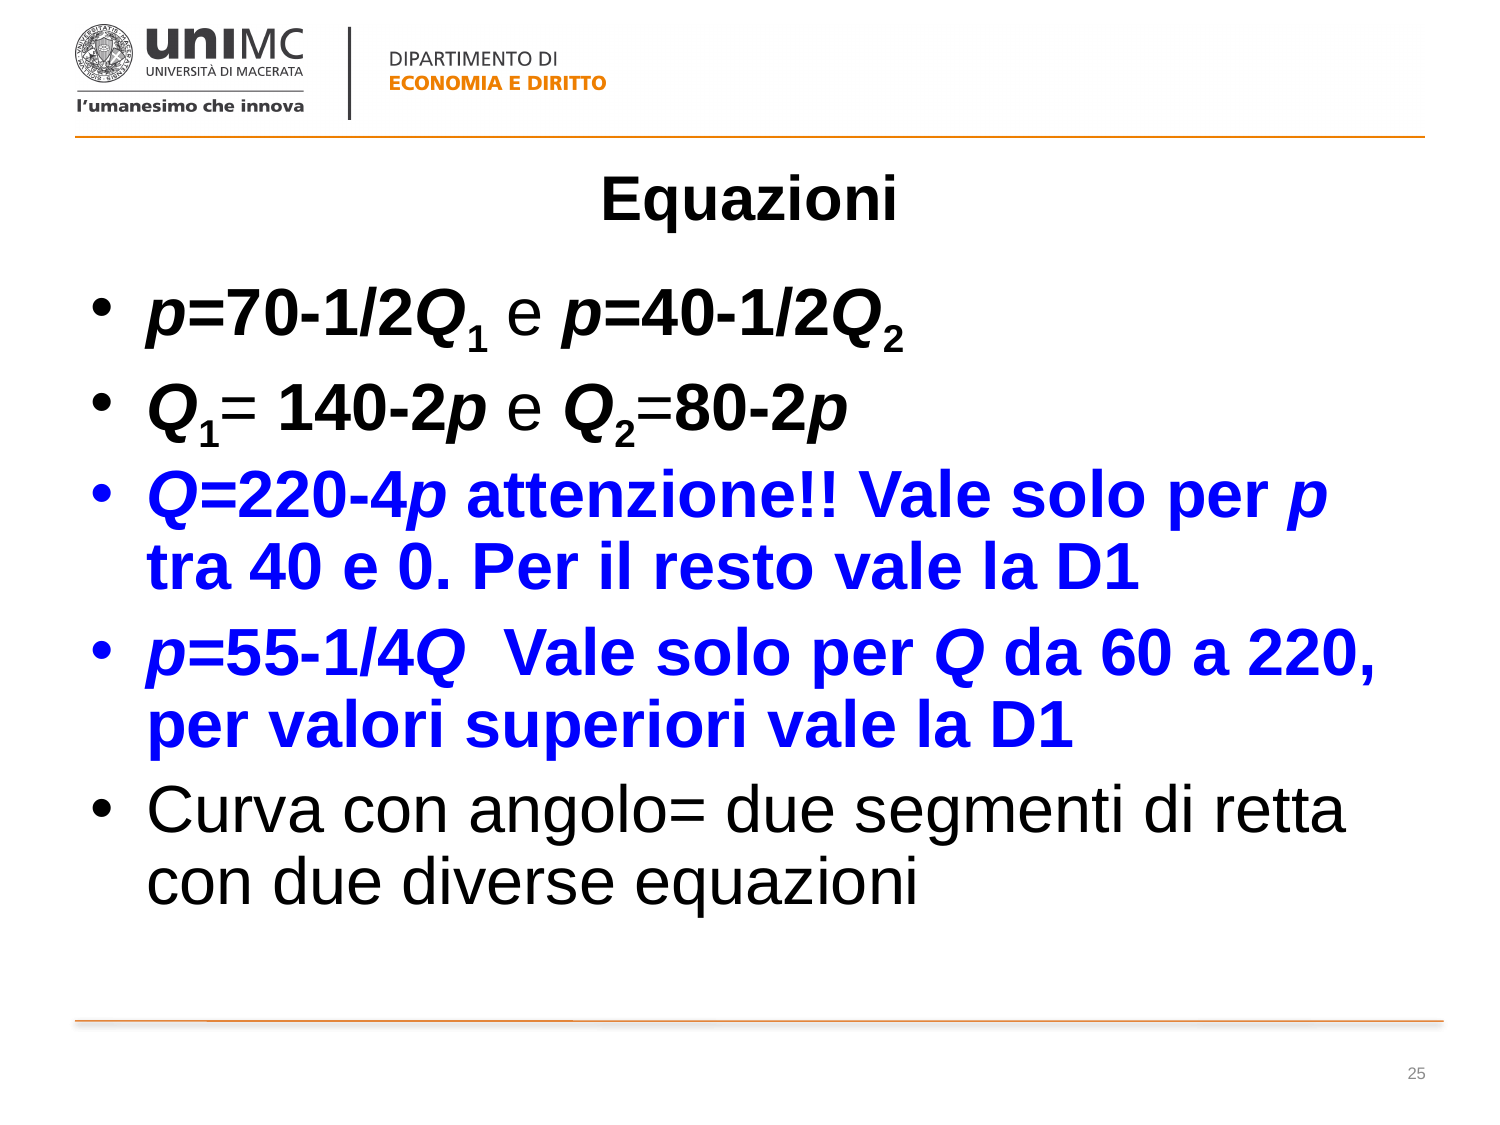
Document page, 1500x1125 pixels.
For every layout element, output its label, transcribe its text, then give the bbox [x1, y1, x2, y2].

list p=70-1/2Q1 e p=40-1/2Q2 Q1= 140-2p e Q2=80-2p Q=220-4p attenzione!! Vale solo per p tra 40 e 0. Per il resto vale la D1 p=55-1/4Q Vale solo per Q da 60 a 220, per valori superiori vale la D1 Curva con angolo= due segmenti di retta con due diverse equazioni [75, 262, 1425, 1005]
slide_number 25 [1091, 1042, 1442, 1103]
title Equazioni [75, 149, 1425, 241]
picture [75, 24, 1425, 138]
